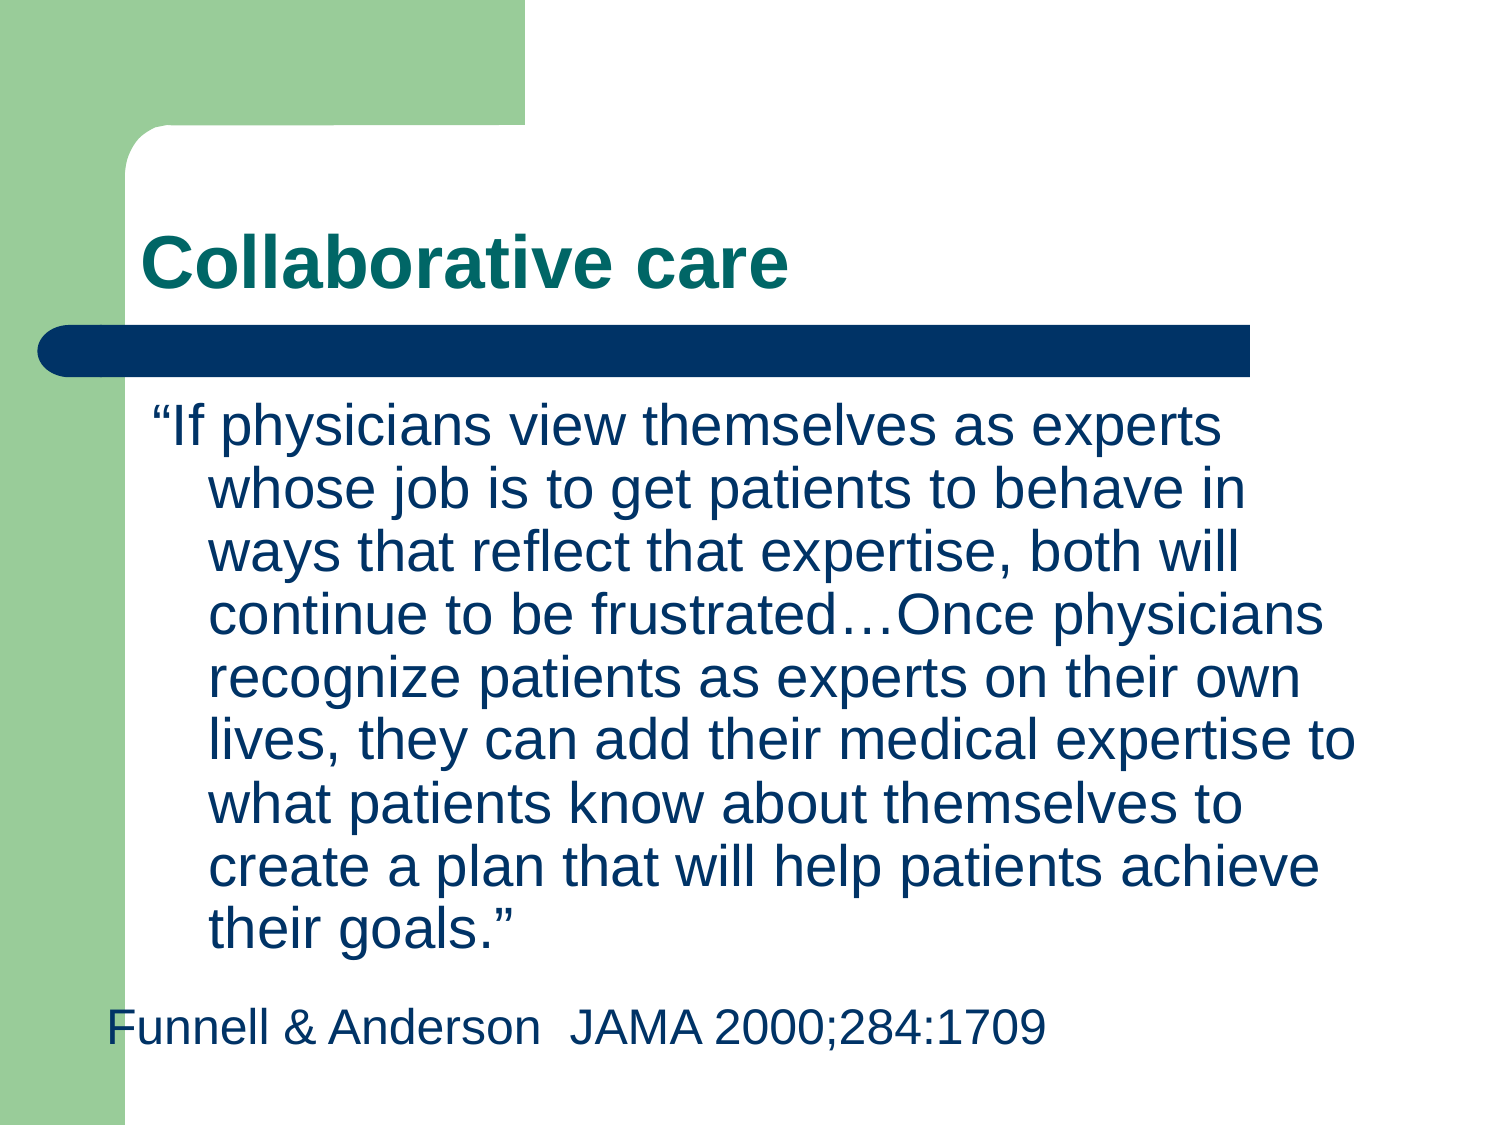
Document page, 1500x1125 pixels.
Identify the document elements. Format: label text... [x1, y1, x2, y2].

list “If physicians view themselves as experts whose job is to get patients to behave in ways that reflect that expertise, both will continue to be frustrated…Once physicians recognize patients as experts on their own lives, they can add their medical expertise to what patients know about themselves to create a plan that will help patients achieve their goals.” [137, 387, 1400, 999]
title Collaborative care [124, 124, 1426, 313]
text_box Funnell & Anderson JAMA 2000;284:1709 [91, 986, 1063, 1062]
